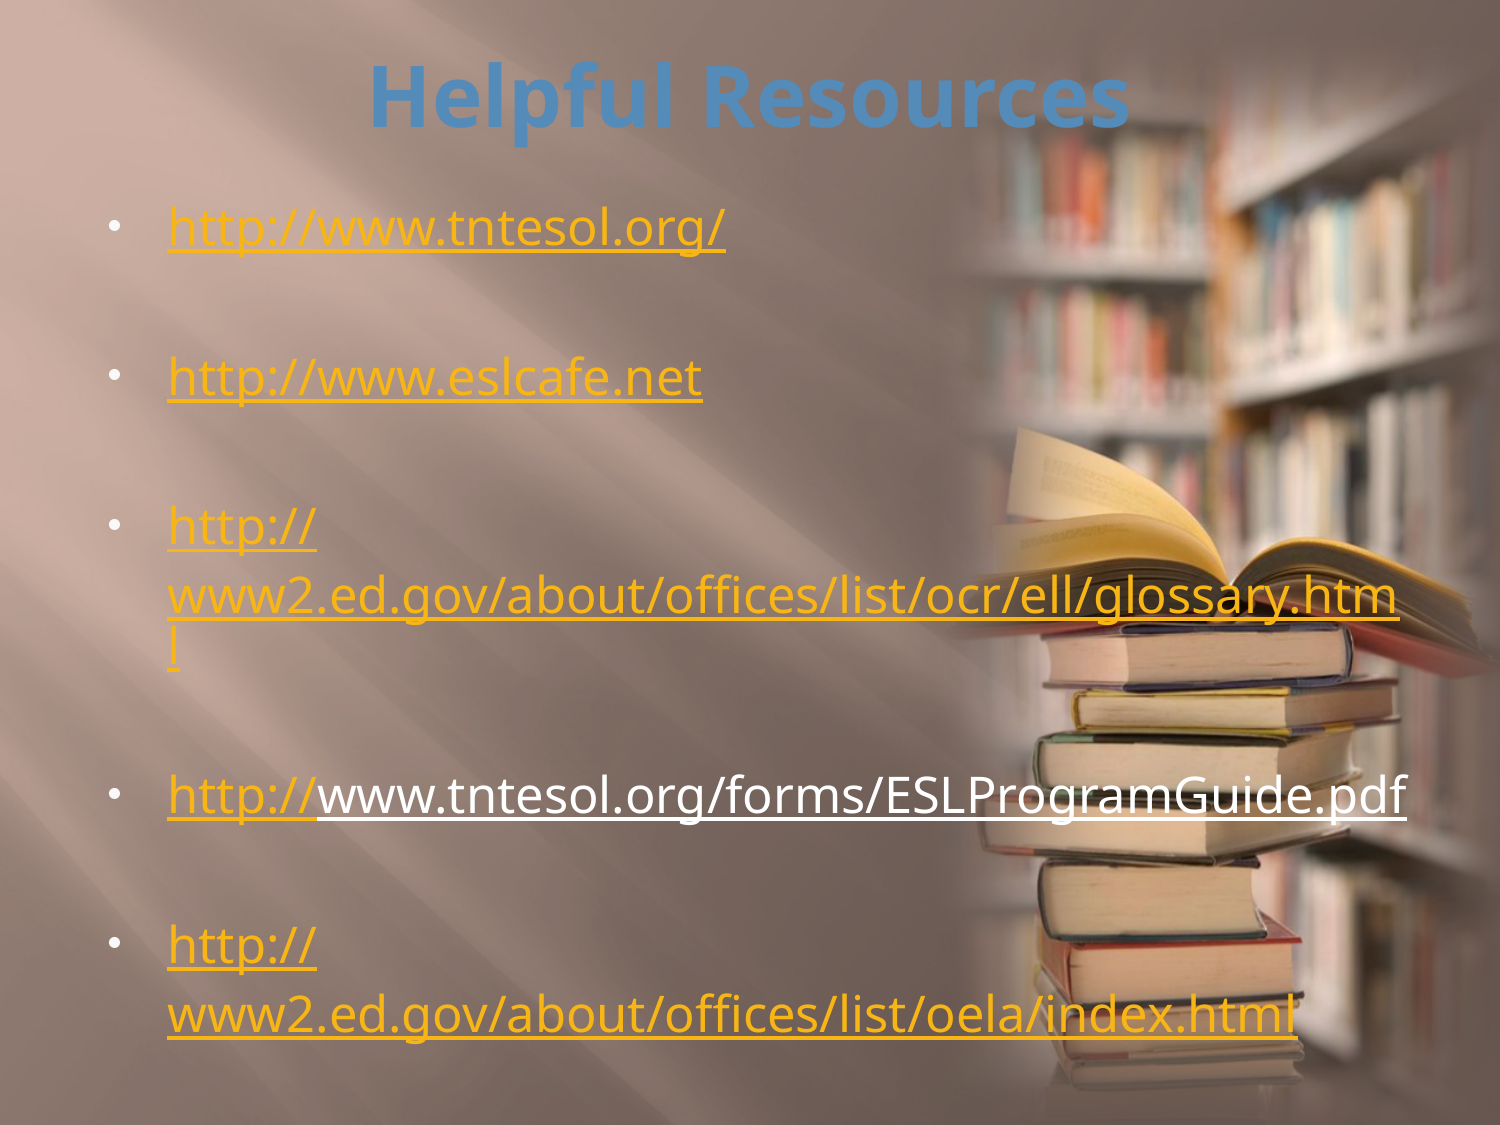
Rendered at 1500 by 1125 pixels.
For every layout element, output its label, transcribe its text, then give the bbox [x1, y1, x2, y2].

list http://www.tntesol.org/ http://www.eslcafe.net http://www2.ed.gov/about/offices/list/ocr/ell/glossary.html http://www.tntesol.org/forms/ESLProgramGuide.pdf http://www2.ed.gov/about/offices/list/oela/index.html [75, 187, 924, 1125]
picture [924, 24, 1500, 1125]
title Helpful Resources [75, 0, 1425, 187]
